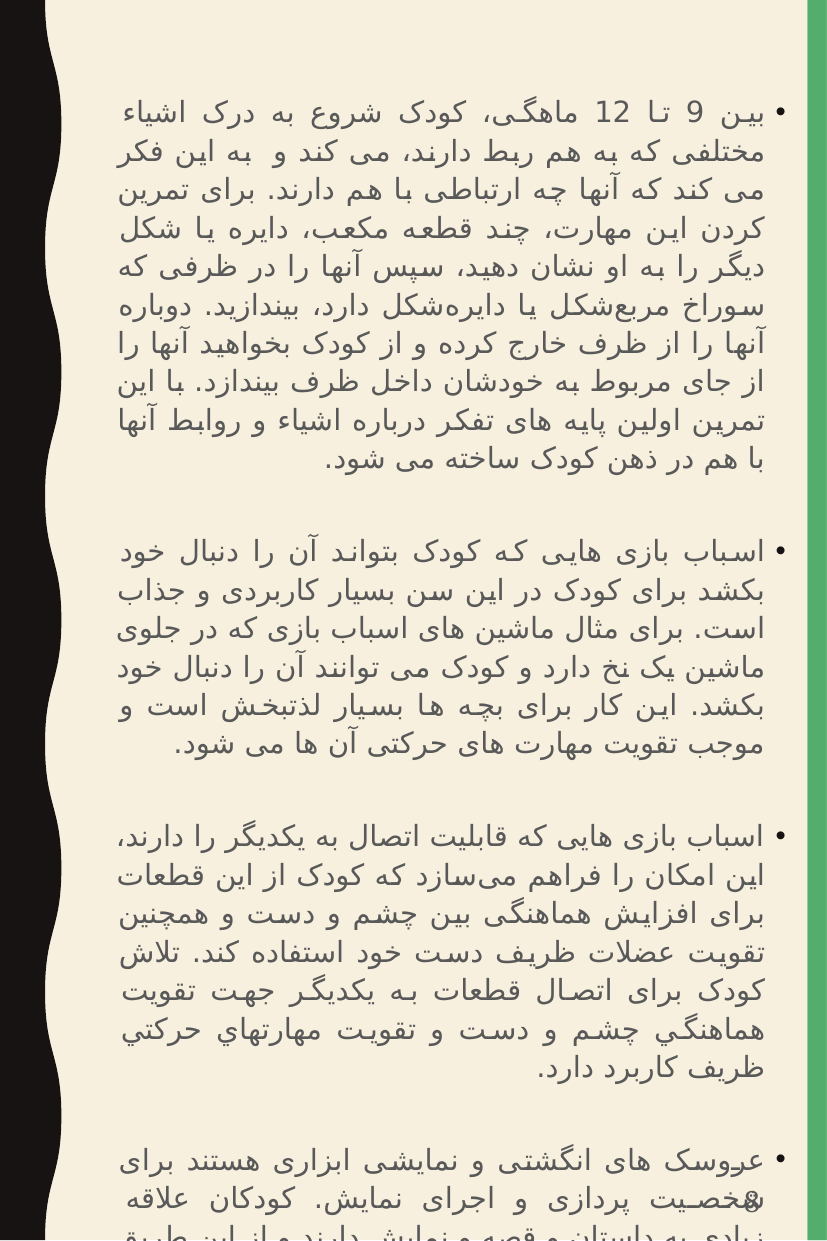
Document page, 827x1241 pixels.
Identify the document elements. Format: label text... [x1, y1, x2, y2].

list بین 9 تا 12 ماهگی، کودک شروع به درک اشیاء مختلفی که به هم ربط دارند، می کند و به این فکر می کند که آنها چه ارتباطی با هم دارند. برای تمرین کردن این مهارت، چند قطعه مکعب، دایره یا شکل دیگر را به او نشان دهید، سپس آنها را در ظرفی که سوراخ مربع‌شکل یا دایره‌شکل دارد، بیندازید. دوباره آنها را از ظرف خارج کرده و از کودک بخواهید آنها را از جای مربوط به خودشان داخل ظرف بیندازد. با این تمرین اولین پایه های تفکر درباره اشیاء و روابط آنها با هم در ذهن کودک ساخته می ‌شود. اسباب بازی هایی که کودک بتواند آن را دنبال خود بکشد برای کودک در این سن بسیار کاربردی و جذاب است. برای مثال ماشین های اسباب بازی که در جلوی ماشین یک نخ دارد و کودک می توانند آن را دنبال خود بکشد. این کار برای بچه ها بسیار لذتبخش است و موجب تقویت مهارت های حرکتی آن ها می شود. اسباب بازی هایی که قابلیت اتصال به یکدیگر را دارند، این امکان را فراهم می‌سازد که کودک از این قطعات برای افزایش هماهنگی بین چشم و دست و همچنین تقویت عضلات ظریف دست خود استفاده کند. تلاش کودک برای اتصال قطعات به یکدیگر جهت تقويت هماهنگي چشم و دست و تقويت مهارتهاي حركتي ظریف کاربرد دارد. عروسک های انگشتی و نمایشی ابزاری هستند برای شخصیت پردازی و اجرای نمایش. کودکان علاقه زیادی به داستان و قصه و نمایش دارند و از این طریق قوه تخیلشان درگیر و تقویت می شود. شما می توانید با دست خود عروسک های انگشتی را حرکت دهید و نمایش اجرا کنید. [100, 82, 801, 649]
slide_number 8 [700, 1170, 776, 1233]
